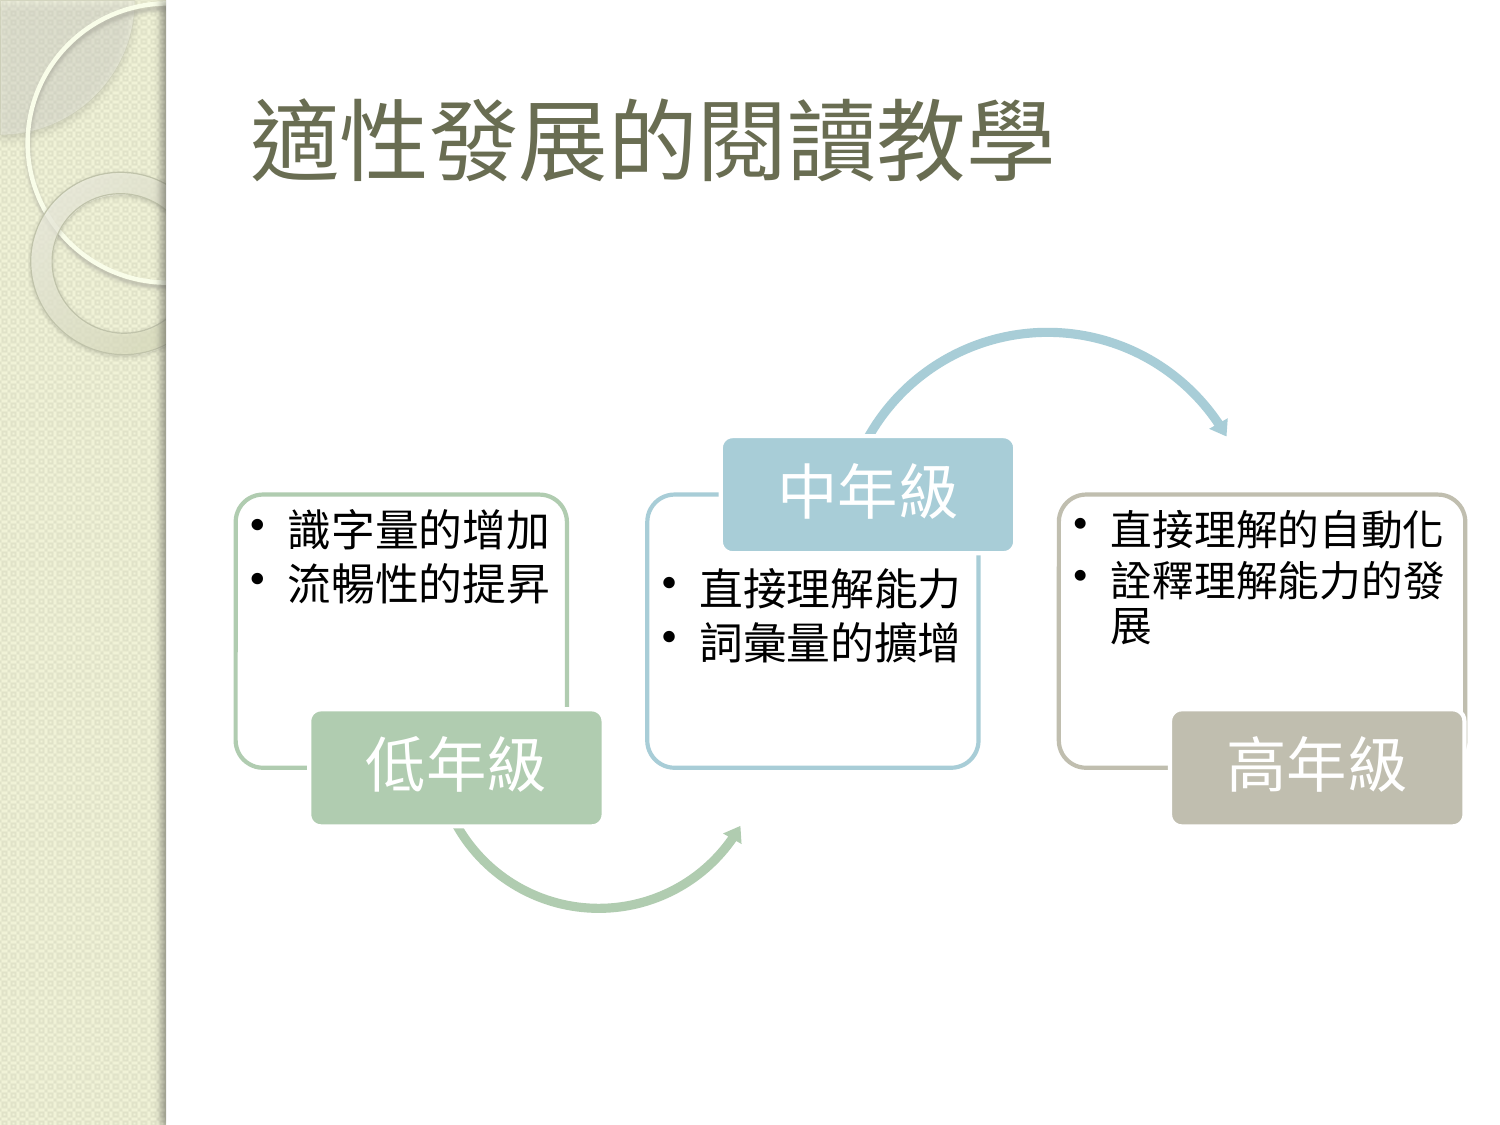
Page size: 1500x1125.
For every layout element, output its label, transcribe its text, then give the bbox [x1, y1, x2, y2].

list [235, 237, 1466, 1026]
title 適性發展的閱讀教學 [235, 45, 1466, 233]
